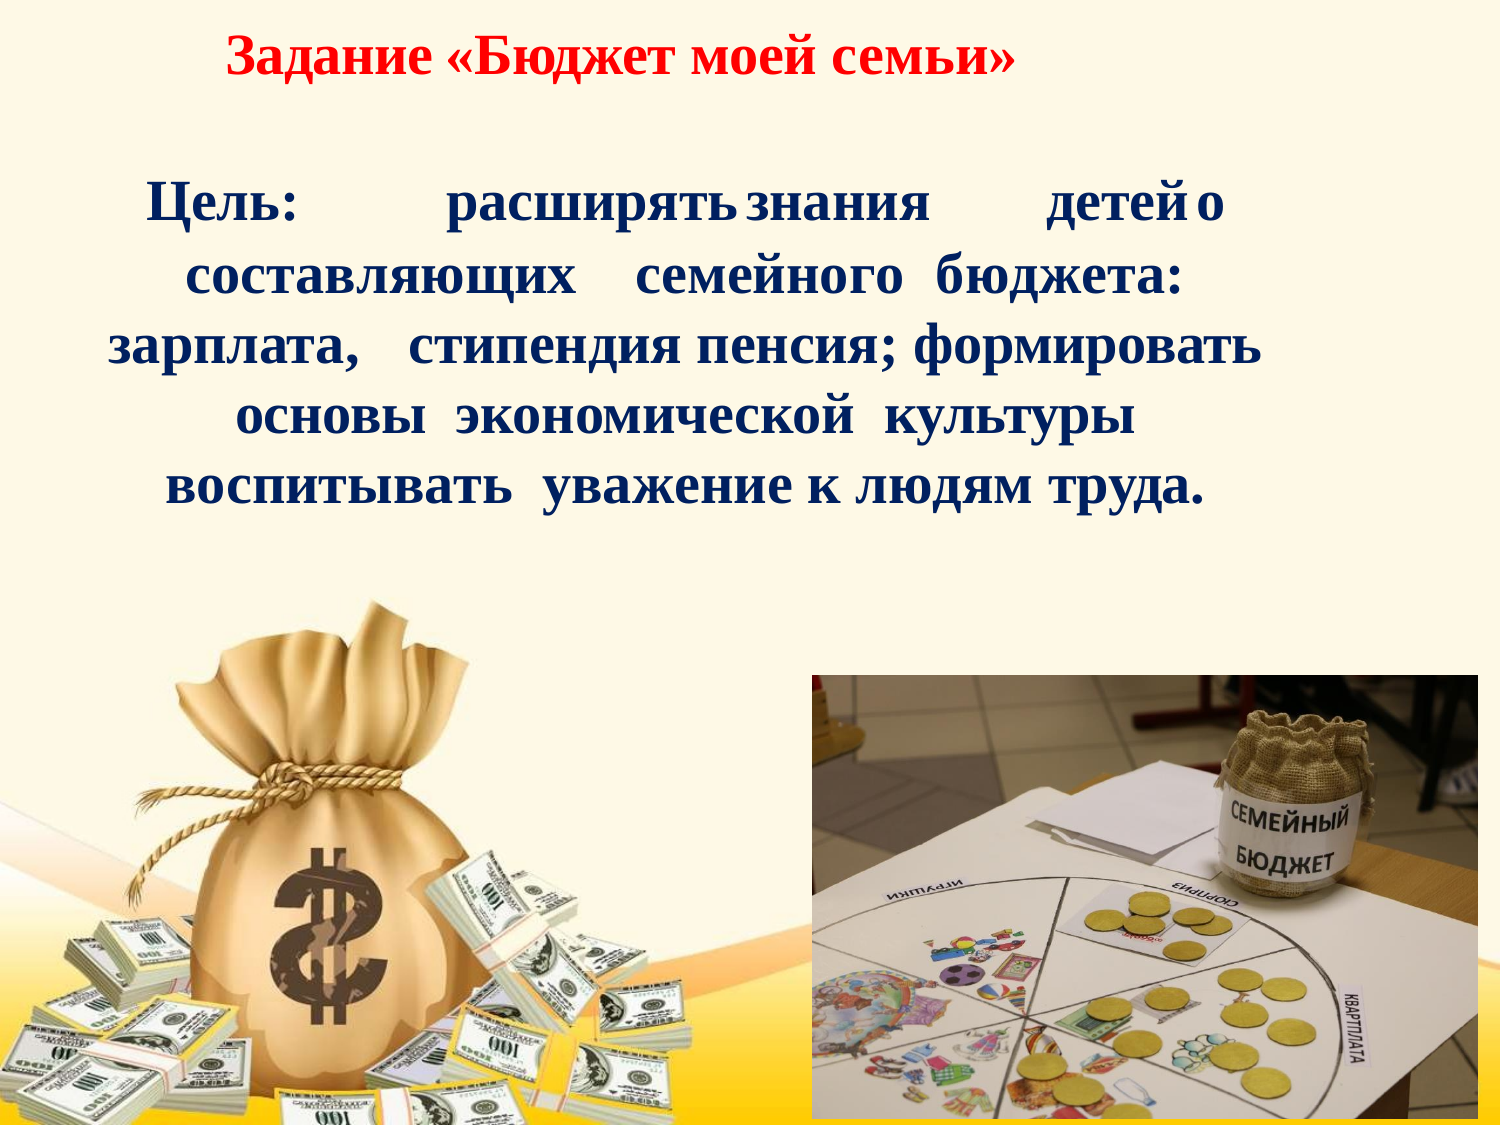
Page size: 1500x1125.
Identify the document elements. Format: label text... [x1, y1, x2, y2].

picture [0, 0, 1500, 1125]
title Задание «Бюджет моей семьи» [212, 15, 1459, 198]
list Цель: расширять знания детей о составляющих семейного бюджета: зарплата, стипендия пенсия; формировать основы экономической культуры воспитывать уважение к людям труда. [62, 162, 1309, 619]
